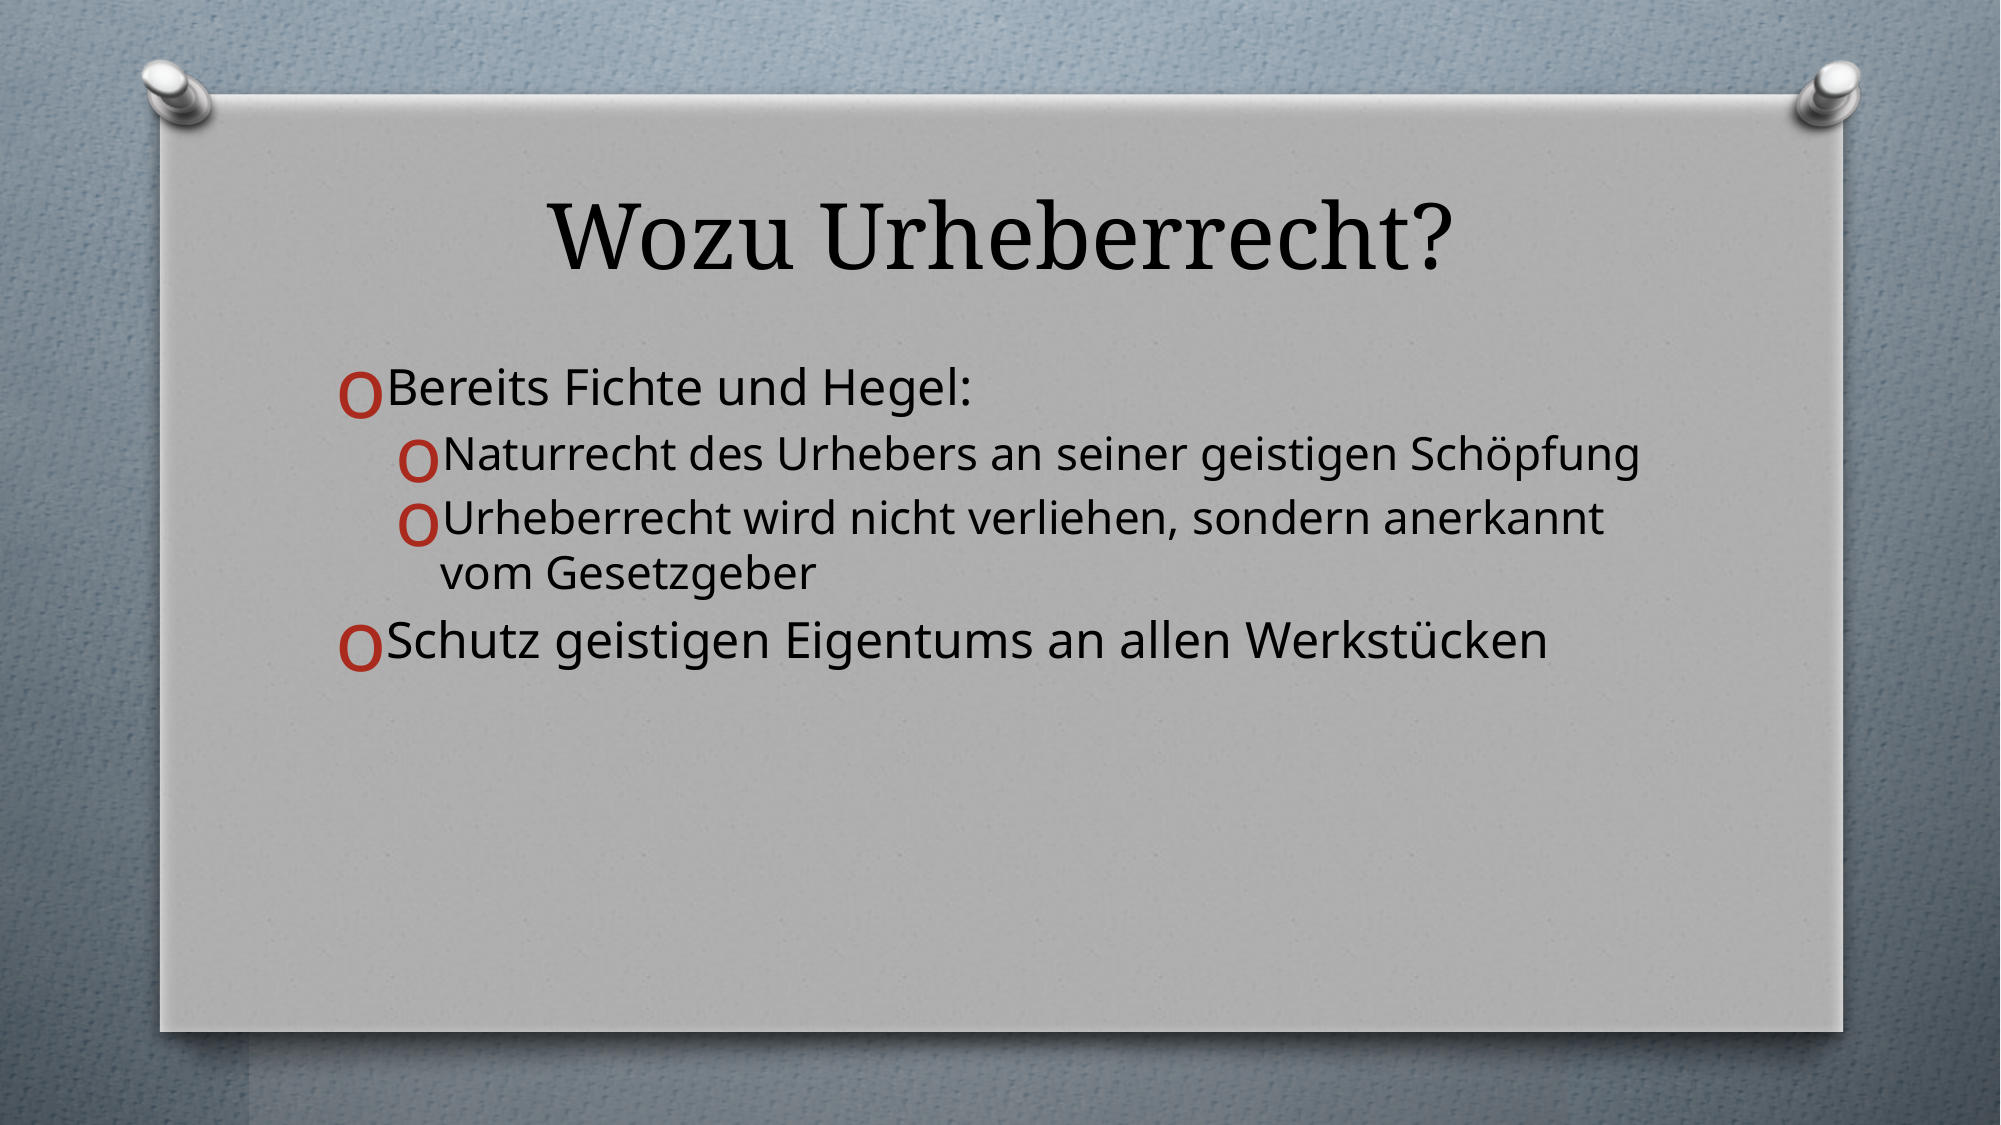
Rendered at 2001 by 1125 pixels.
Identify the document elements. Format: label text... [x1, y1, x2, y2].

title Wozu Urheberrecht? [239, 134, 1763, 332]
picture [1764, 30, 1911, 161]
picture [107, 24, 256, 158]
list Bereits Fichte und Hegel: Naturrecht des Urhebers an seiner geistigen Schöpfung Urheberrecht wird nicht verliehen, sondern anerkannt vom Gesetzgeber Schutz geistigen Eigentums an allen Werkstücken [320, 347, 1676, 939]
